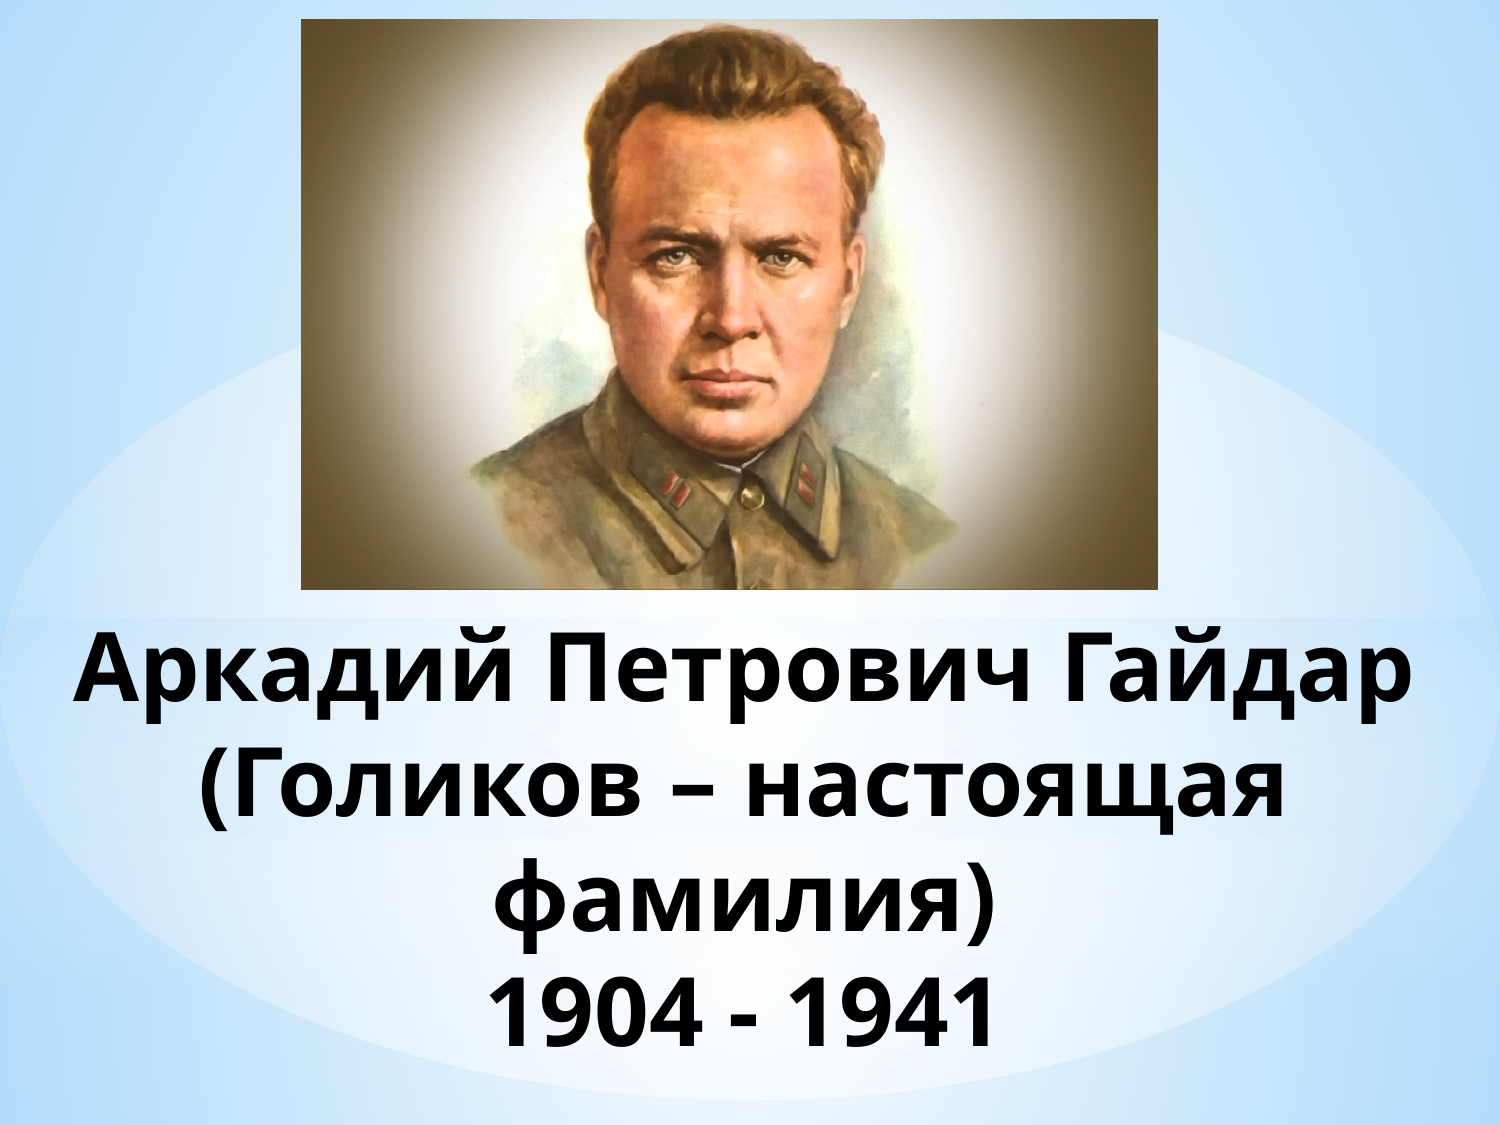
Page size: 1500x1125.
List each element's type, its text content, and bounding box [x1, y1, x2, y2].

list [300, 18, 1158, 590]
title Аркадий Петрович Гайдар (Голиков – настоящая фамилия) 1904 - 1941 [41, 597, 1447, 786]
